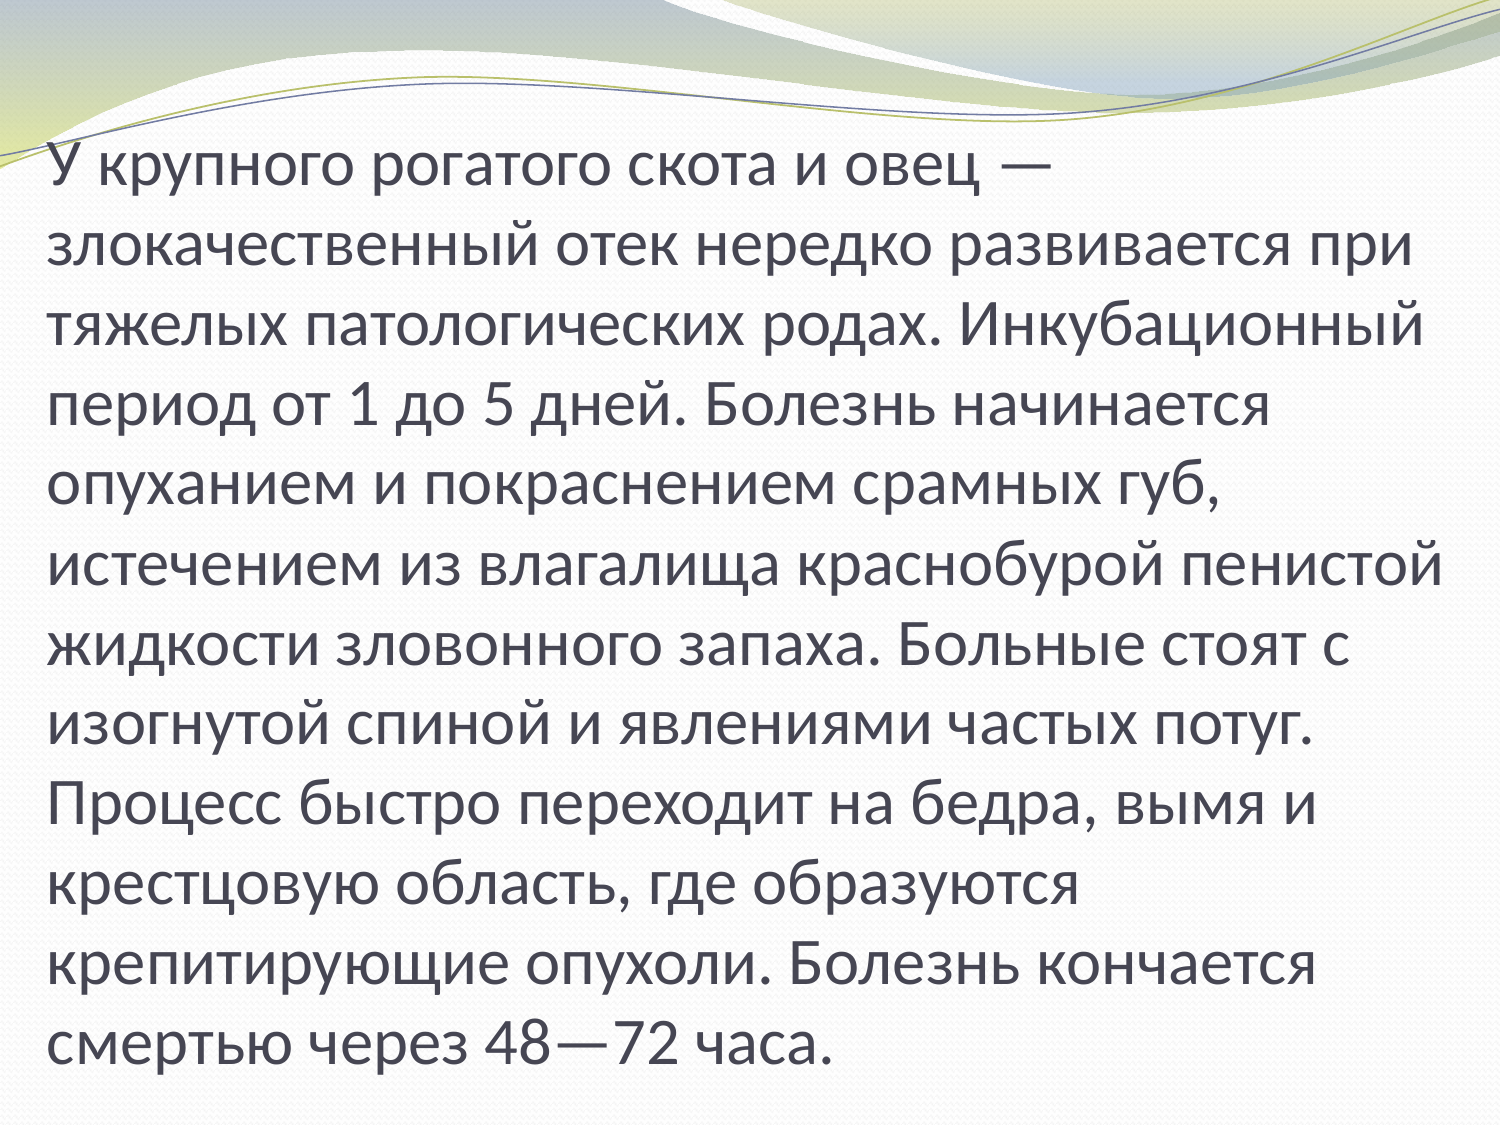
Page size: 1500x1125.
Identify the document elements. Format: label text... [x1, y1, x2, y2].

title У крупного рогатого скота и овец — злокачественный отек нередко развивается при тяжелых патологических родах. Инкубационный период от 1 до 5 дней. Болезнь начинается опуханием и покраснением срамных губ, истечением из влагалища краснобурой пенистой жидкости зловонного запаха. Больные стоят с изогнутой спиной и явлениями частых потуг. Процесс быстро переходит на бедра, вымя и крестцовую область, где образуются крепитирующие опухоли. Болезнь кончается смертью через 48—72 часа. [46, 164, 1454, 1079]
